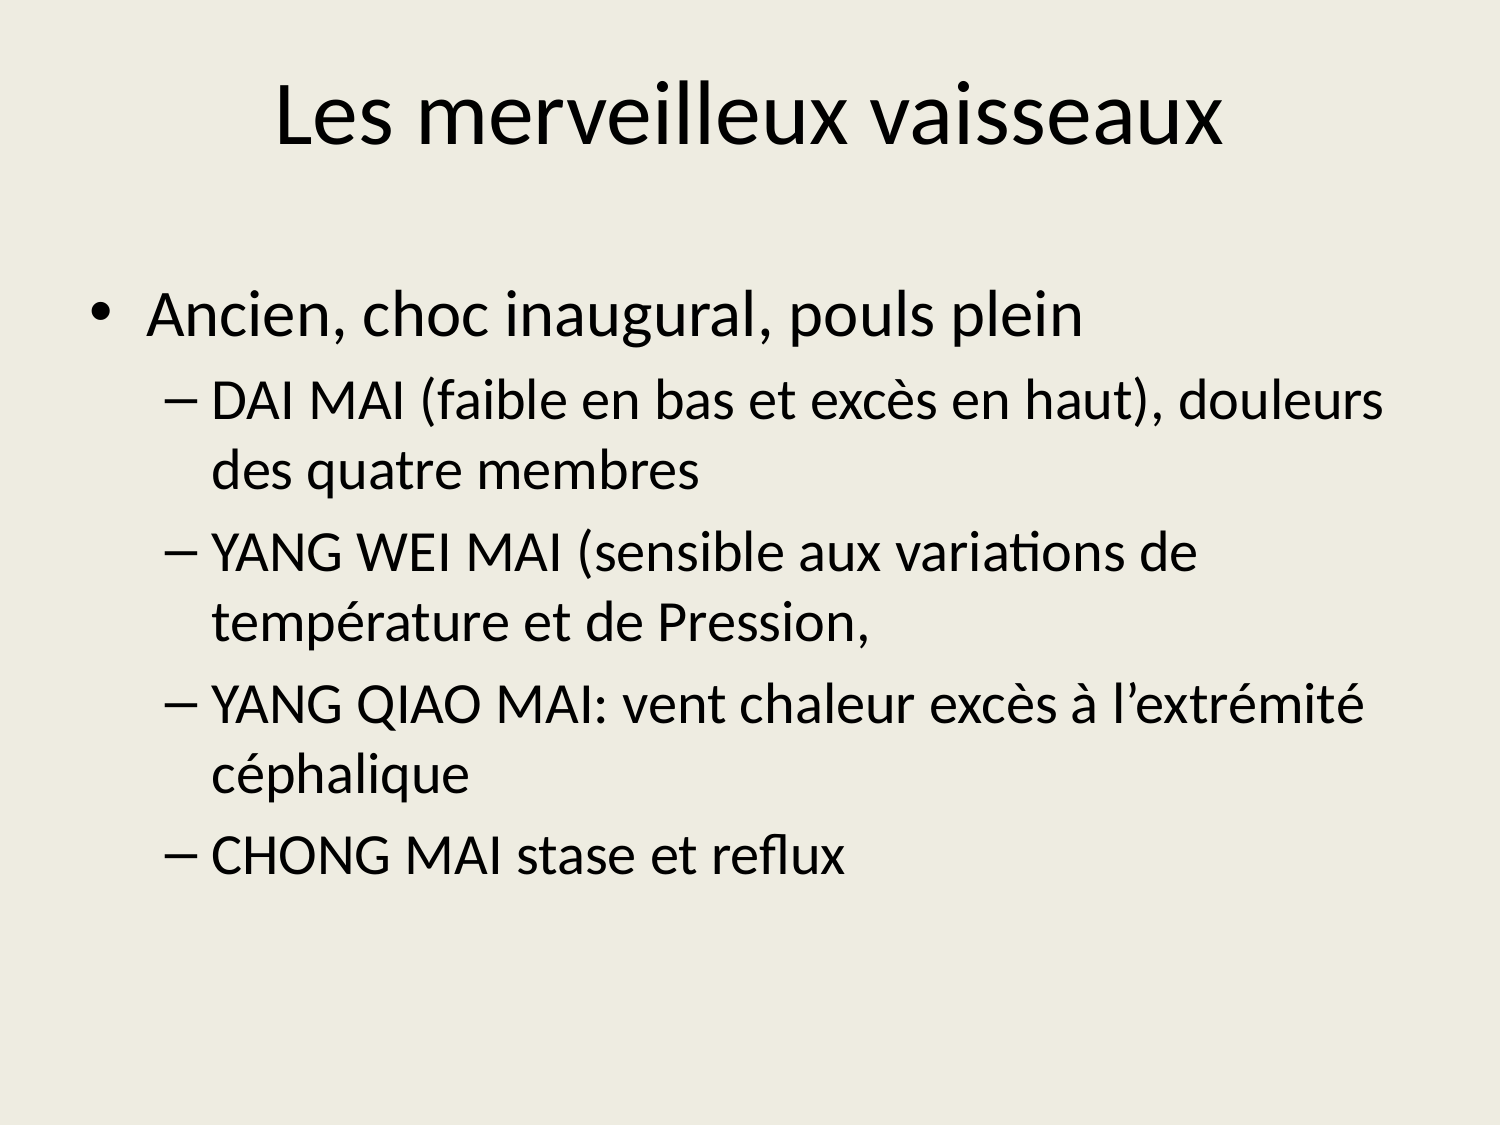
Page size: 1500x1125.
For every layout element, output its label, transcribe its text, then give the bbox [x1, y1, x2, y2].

list Ancien, choc inaugural, pouls plein DAI MAI (faible en bas et excès en haut), douleurs des quatre membres YANG WEI MAI (sensible aux variations de température et de Pression, YANG QIAO MAI: vent chaleur excès à l’extrémité céphalique CHONG MAI stase et reflux [75, 262, 1425, 1005]
title Les merveilleux vaisseaux [75, 45, 1425, 233]
